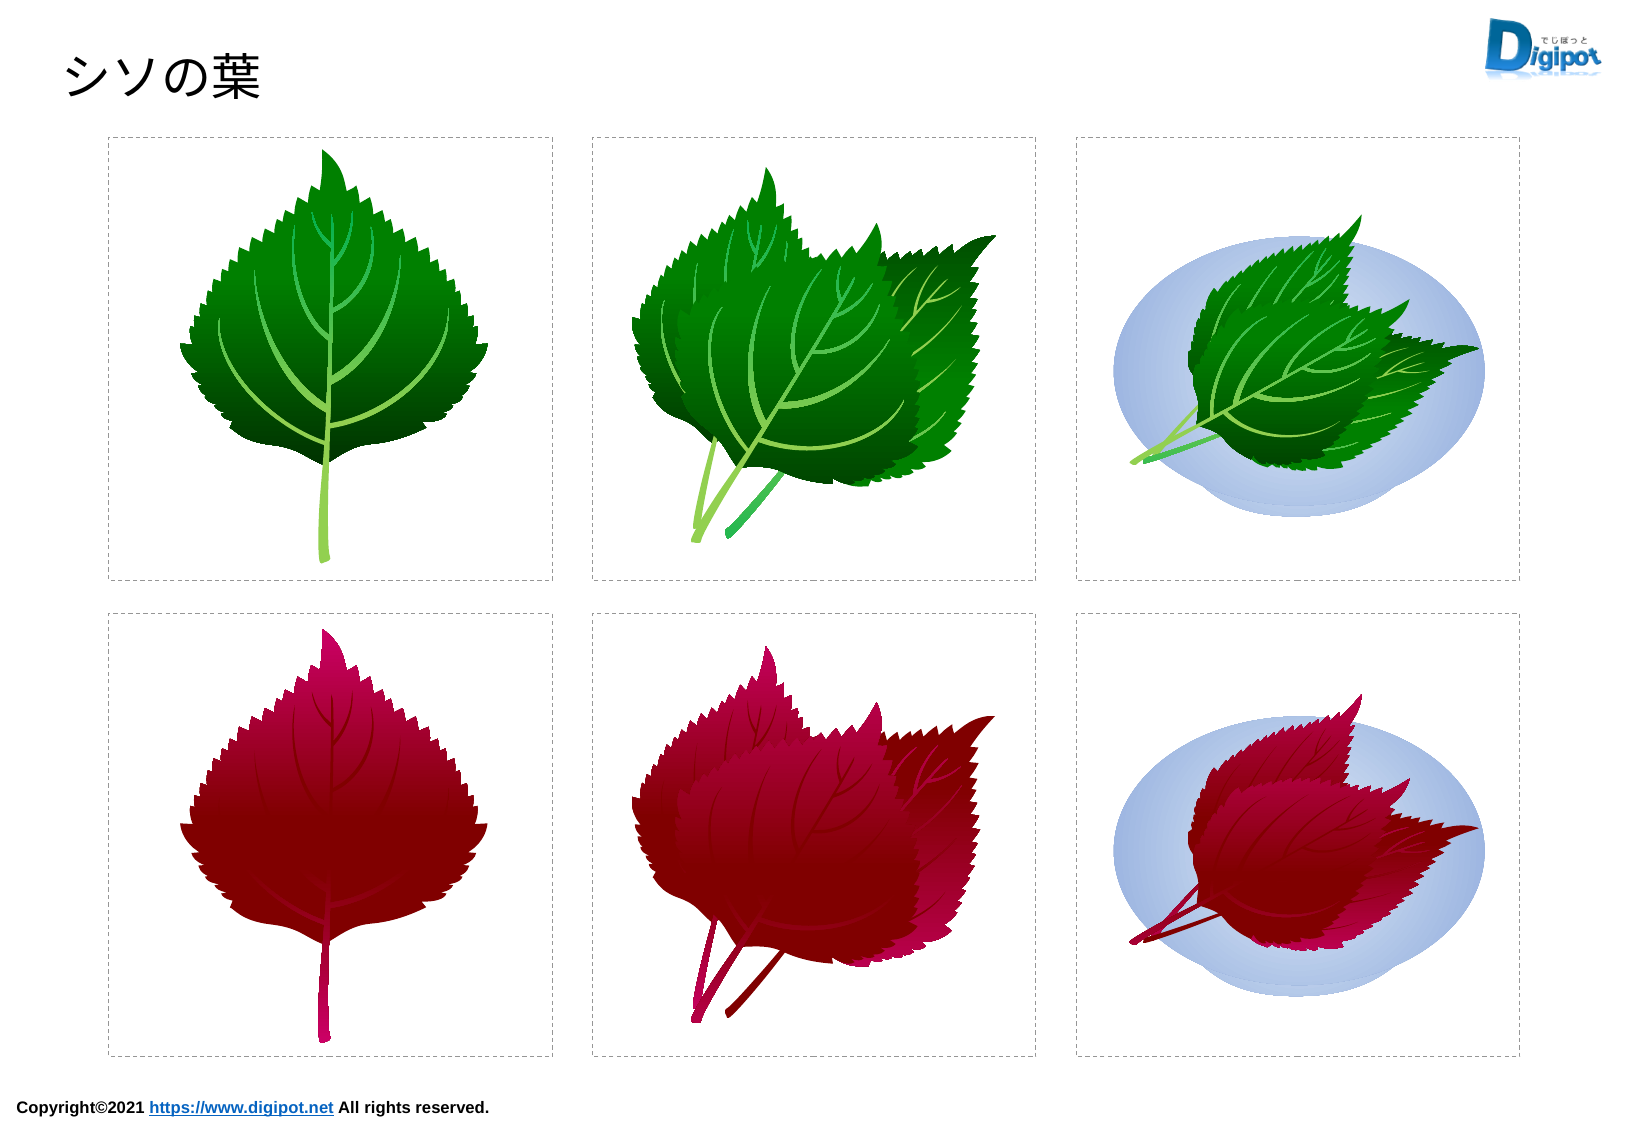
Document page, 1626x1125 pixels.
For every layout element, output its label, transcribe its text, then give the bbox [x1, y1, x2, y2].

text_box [180, 628, 488, 1044]
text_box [180, 149, 488, 564]
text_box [1113, 194, 1485, 563]
picture [1485, 18, 1602, 82]
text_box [627, 164, 974, 584]
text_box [627, 644, 974, 1063]
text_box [1113, 674, 1485, 1042]
text_box シソの葉 [46, 38, 277, 113]
